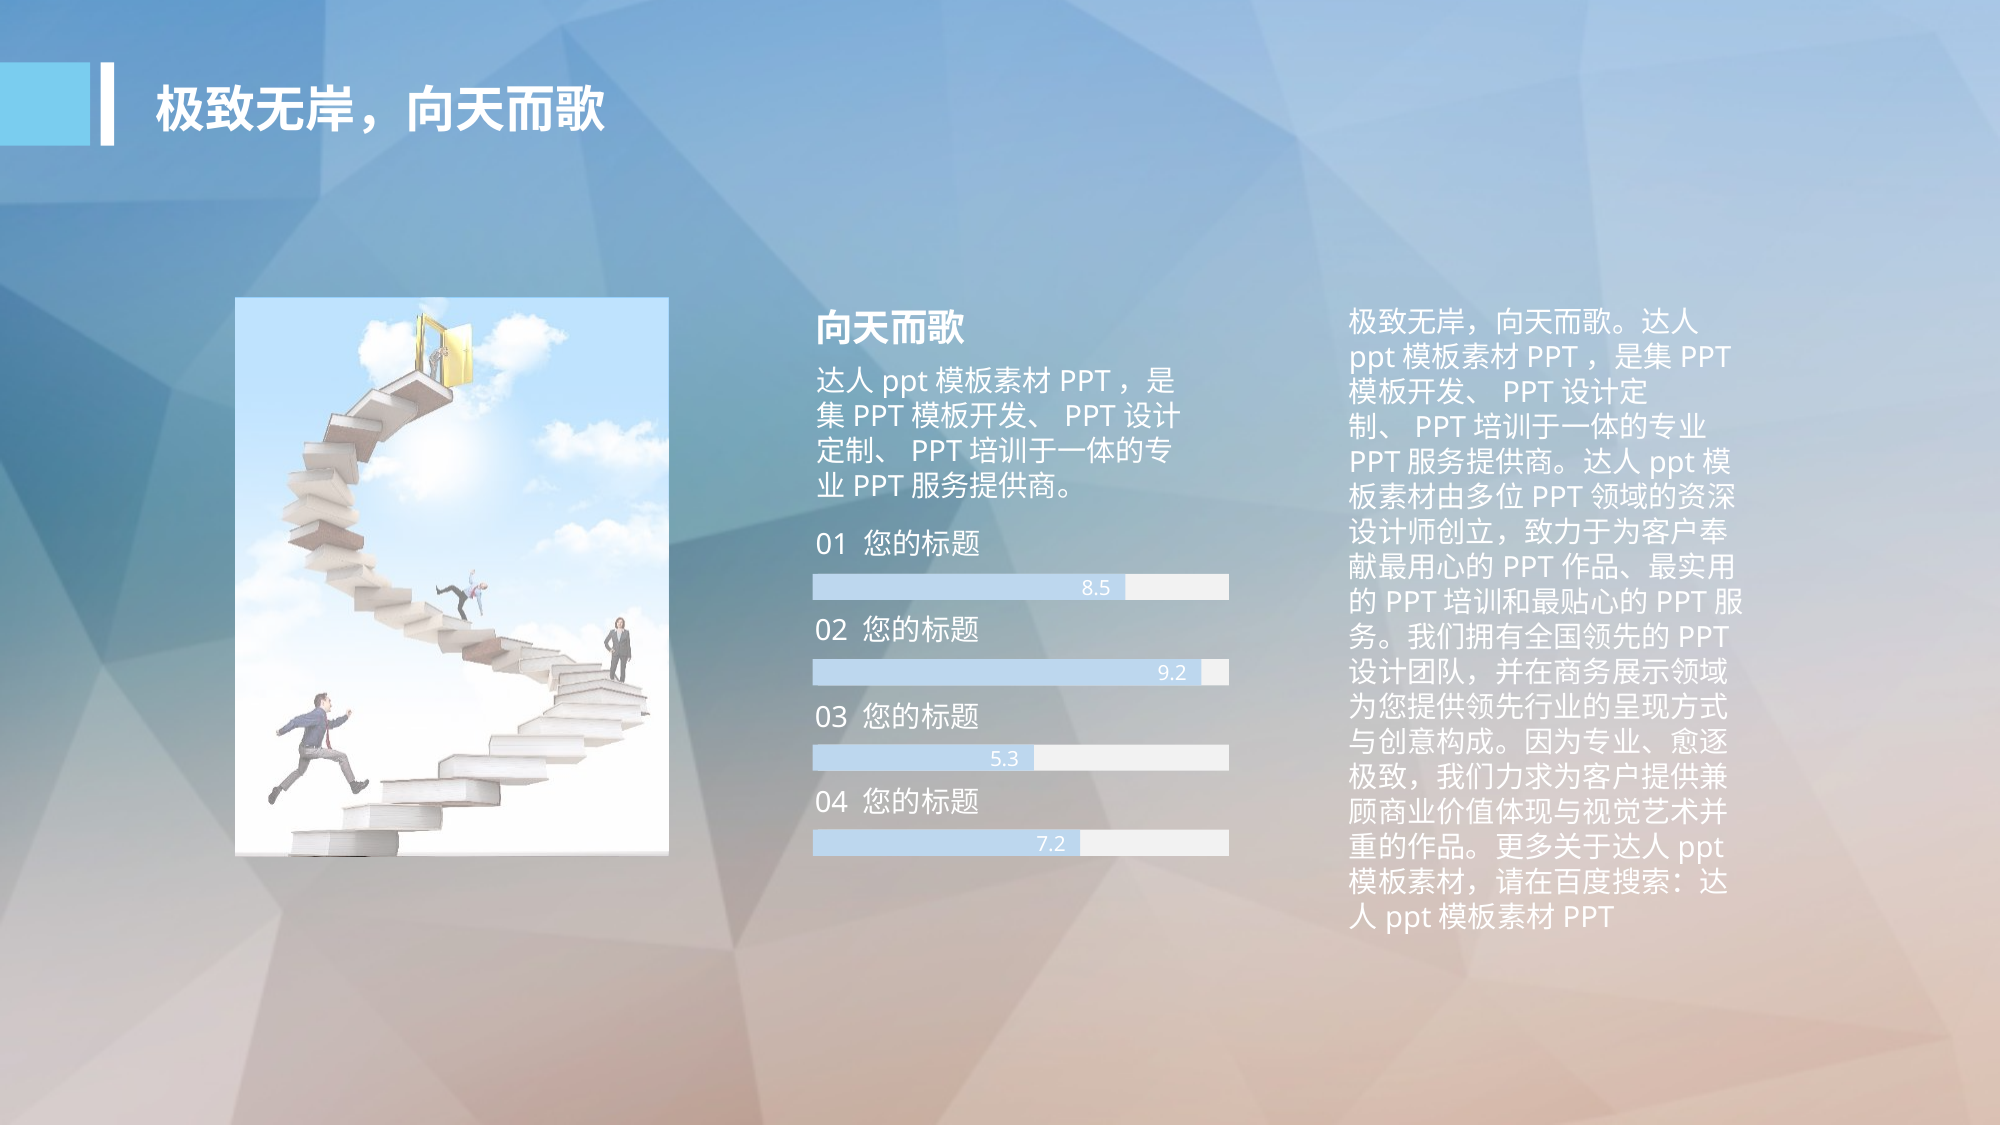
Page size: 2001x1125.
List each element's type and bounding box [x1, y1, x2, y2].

text_box [800, 296, 1202, 513]
text_box [0, 62, 115, 146]
picture [0, 0, 2000, 1125]
